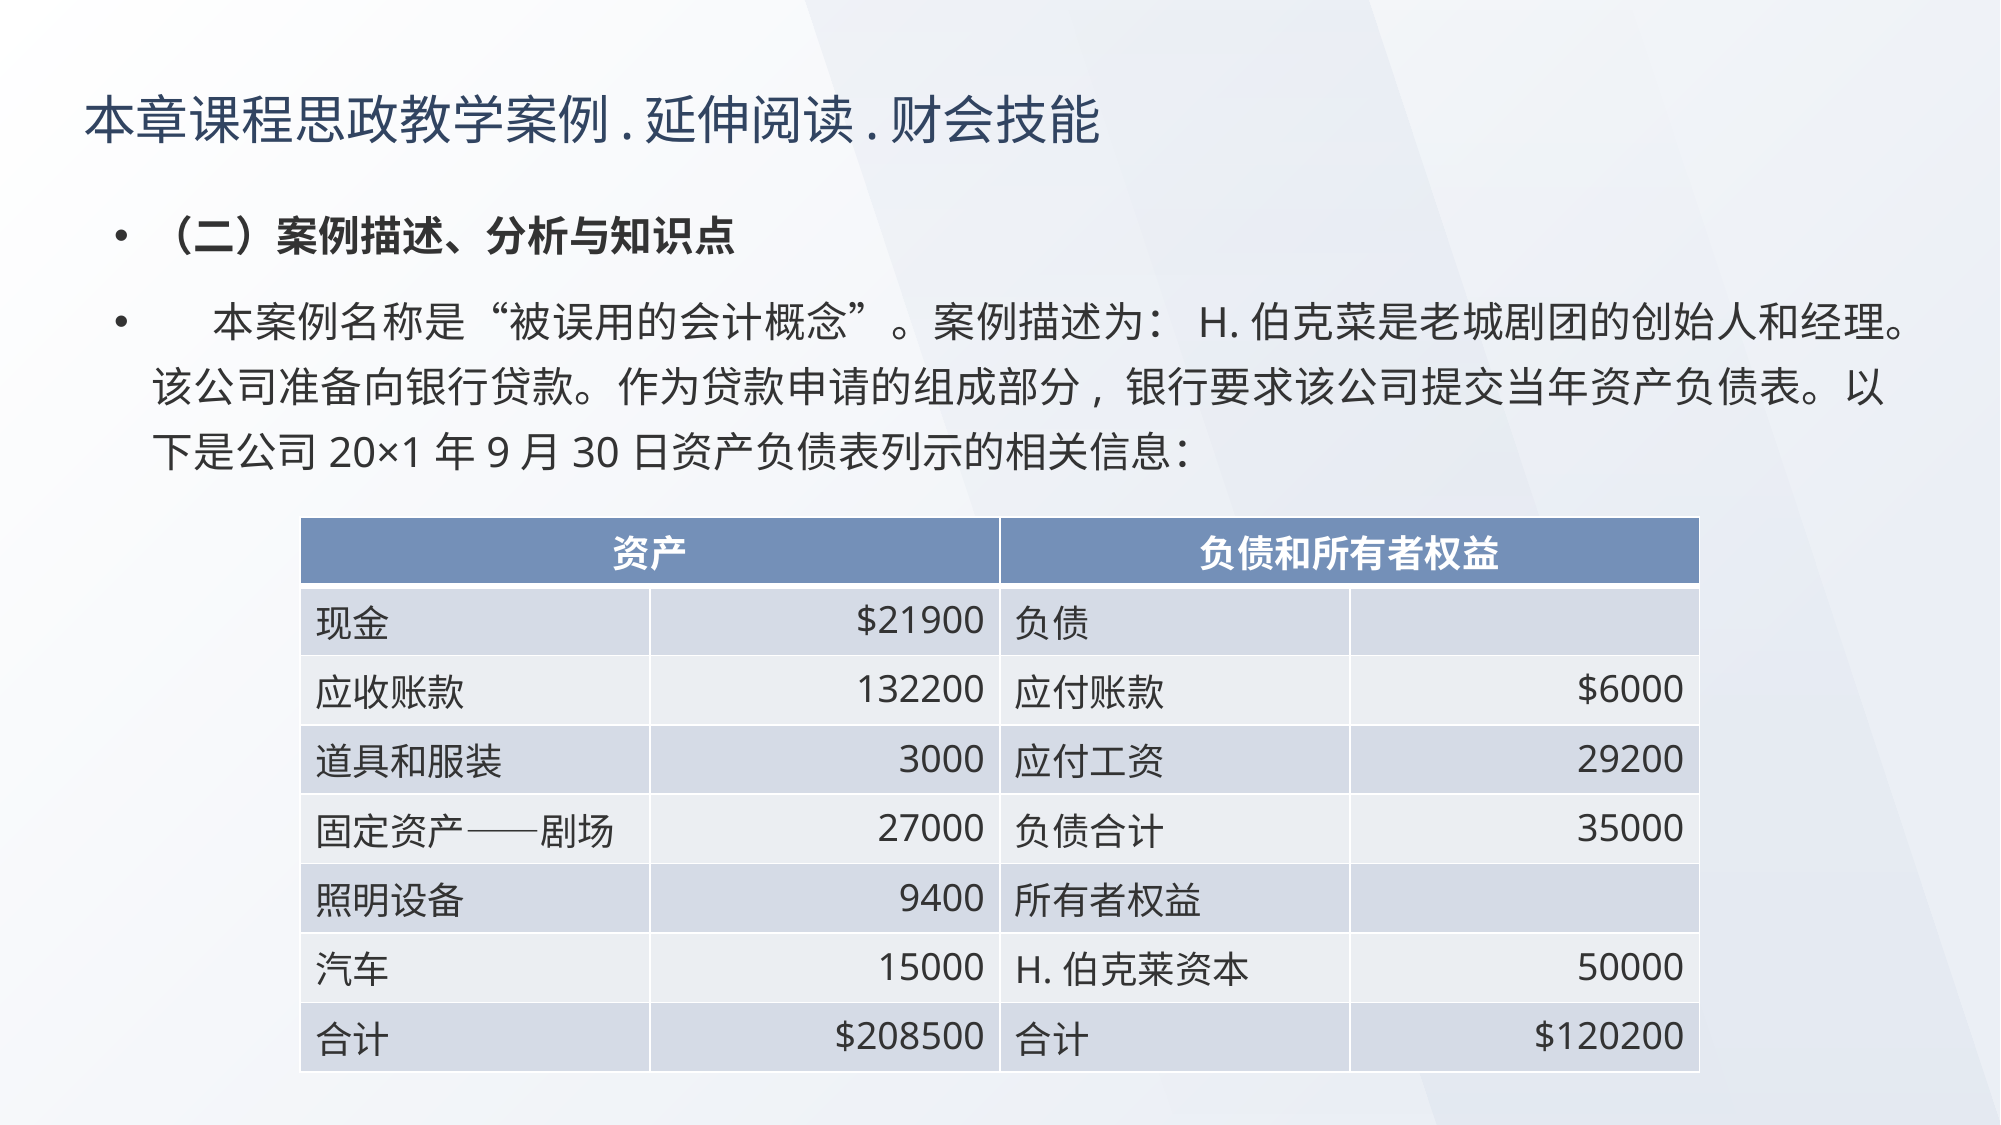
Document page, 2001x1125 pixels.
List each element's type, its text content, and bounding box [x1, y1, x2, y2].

table_cell 应付工资 [1001, 726, 1349, 793]
table_cell 照明设备 [301, 864, 649, 932]
table_cell 15000 [651, 934, 999, 1002]
table_cell 132200 [651, 656, 999, 724]
table_cell 负债 [1001, 589, 1349, 655]
table_cell 27000 [651, 795, 999, 863]
table_cell 应付账款 [1001, 656, 1349, 724]
table_cell H.伯克莱资本 [1001, 934, 1349, 1002]
table_cell 50000 [1351, 934, 1699, 1002]
table_cell 合计 [301, 1003, 649, 1071]
table_cell $120200 [1351, 1003, 1699, 1071]
table_cell 固定资产——剧场 [301, 795, 649, 863]
table_cell [1351, 864, 1699, 932]
table_cell $208500 [651, 1003, 999, 1071]
table_cell 所有者权益 [1001, 864, 1349, 932]
title 本章课程思政教学案例.延伸阅读.财会技能 [83, 48, 1243, 151]
table_cell 9400 [651, 864, 999, 932]
table_cell 3000 [651, 726, 999, 793]
table_cell $21900 [651, 589, 999, 655]
table_cell 应收账款 [301, 656, 649, 724]
table_cell 负债合计 [1001, 795, 1349, 863]
table_cell 道具和服装 [301, 726, 649, 793]
table_header 负债和所有者权益 [1001, 518, 1699, 583]
table_cell [1351, 589, 1699, 655]
table_cell 29200 [1351, 726, 1699, 793]
table_cell 现金 [301, 589, 649, 655]
table_header 资产 [301, 518, 999, 583]
table_cell 合计 [1001, 1003, 1349, 1071]
table_cell 35000 [1351, 795, 1699, 863]
table_cell $6000 [1351, 656, 1699, 724]
table_cell 汽车 [301, 934, 649, 1002]
list （二）案例描述、分析与知识点 本案例名称是“被误用的会计概念”。案例描述为：H.伯克菜是老城剧团的创始人和经理。该公司准备向银行贷款。作为贷款申请的组成部分, 银行要求该公司提交当年资产负债表。以下是公司20×1年9月30日资产负债表列示的相关信息： [114, 195, 1886, 1013]
